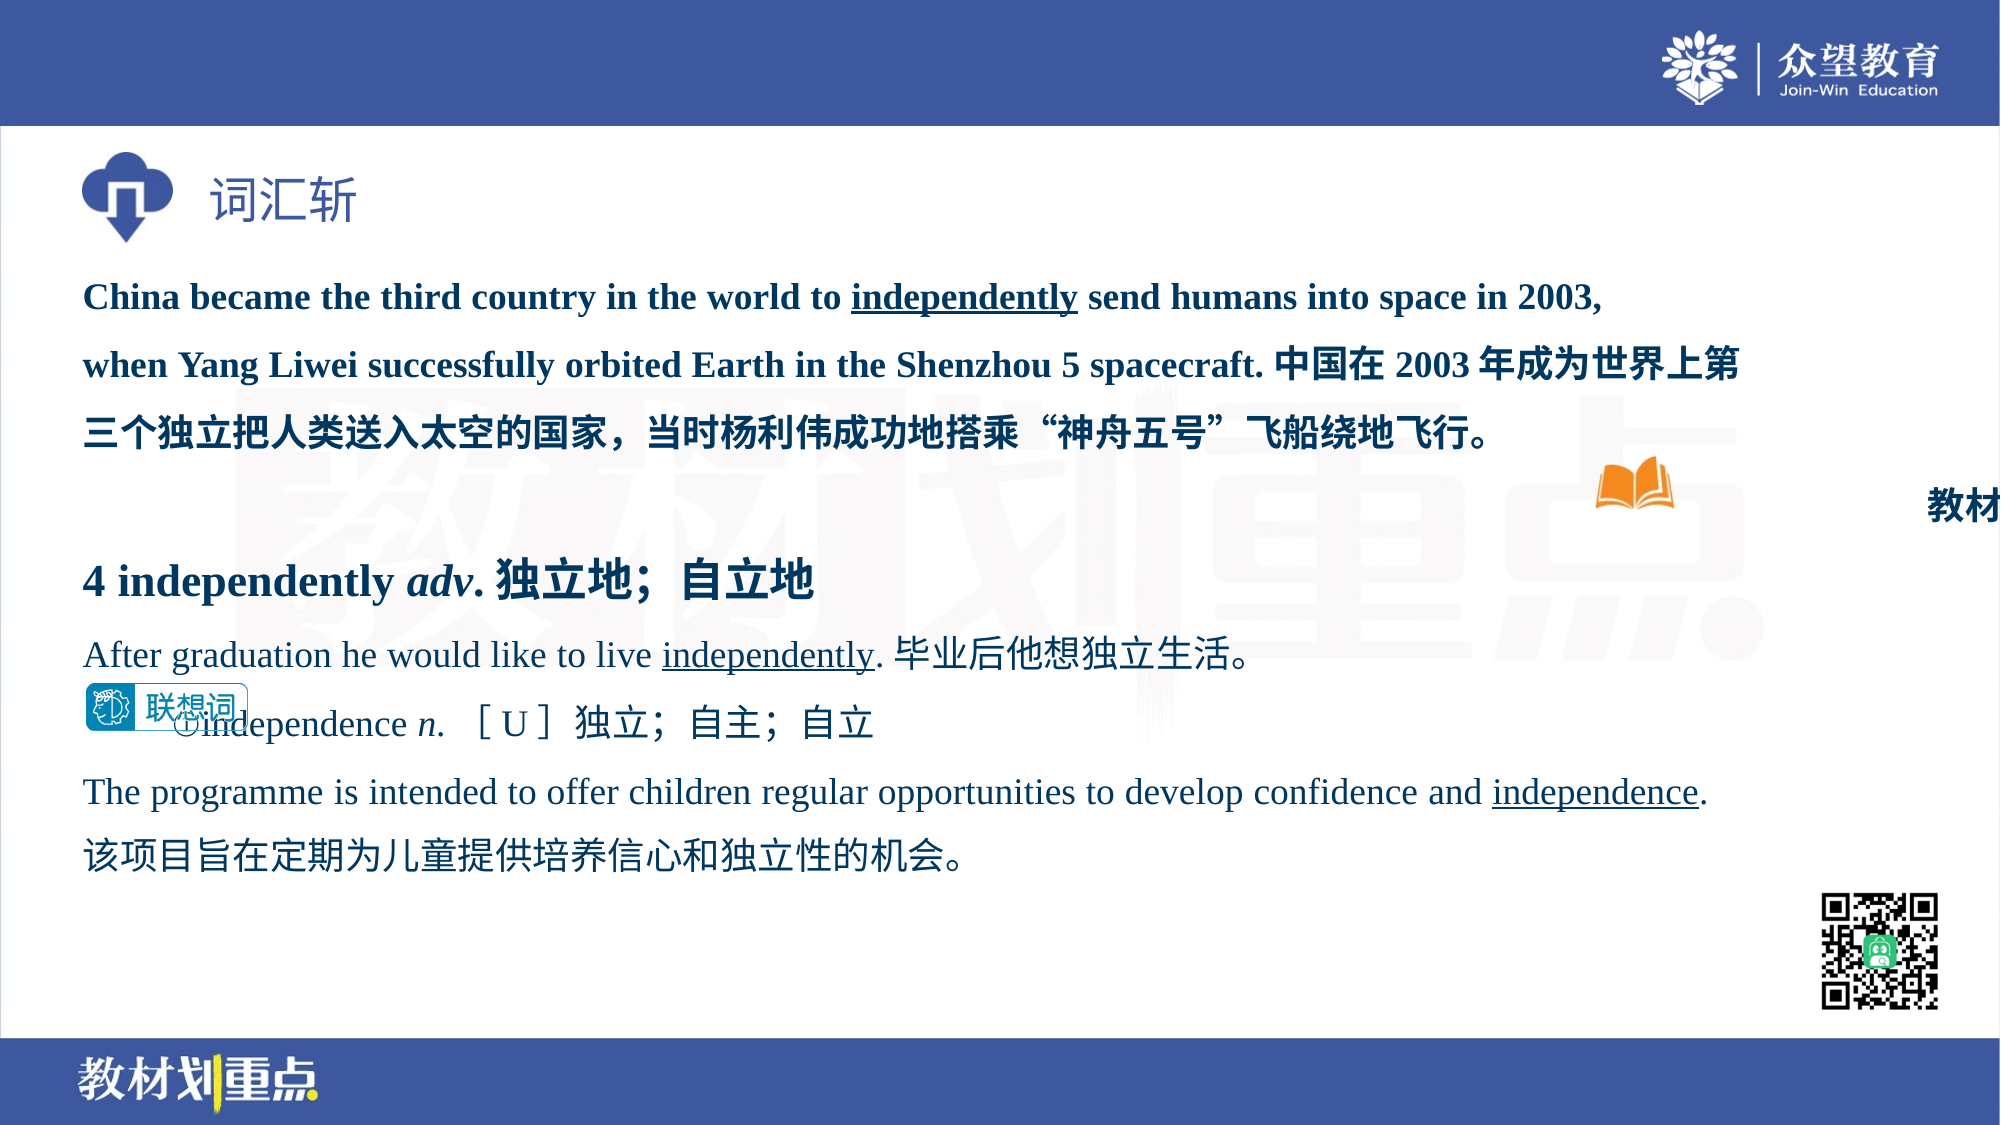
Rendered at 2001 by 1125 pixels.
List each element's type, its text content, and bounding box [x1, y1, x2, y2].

picture [0, 0, 2000, 1125]
text_box After graduation he would like to live independently.毕业后他想独立生活。 ①independence n.［U］独立；自主；自立 The programme is intended to offer children regular opportunities to develop confidence and independence. 该项目旨在定期为儿童提供培养信心和独立性的机会。 [82, 605, 1817, 870]
text_box 4 independently adv.独立地；自立地 [82, 524, 1817, 605]
text_box China became the third country in the world to independently send humans into space in 2003, when Yang Liwei successfully orbited Earth in the Shenzhou 5 spacecraft.中国在2003年成为世界上第 三个独立把人类送入太空的国家，当时杨利伟成功地搭乘“神舟五号”飞船绕地飞行。 教材P41 [82, 248, 1817, 519]
